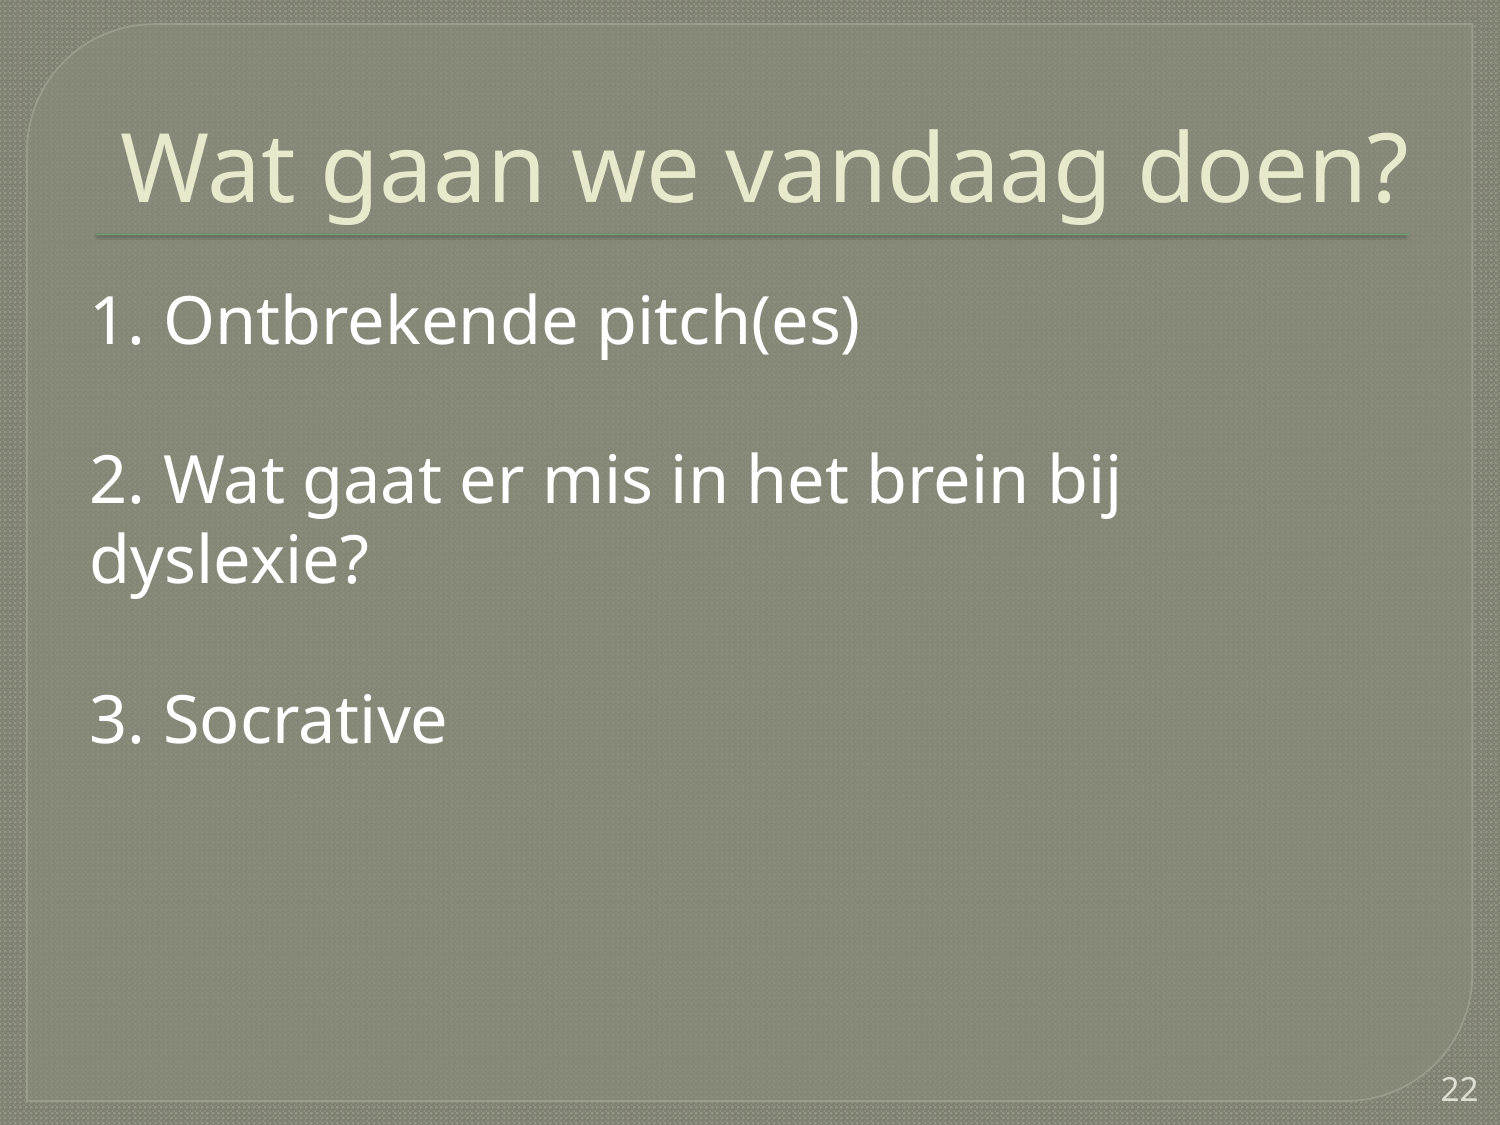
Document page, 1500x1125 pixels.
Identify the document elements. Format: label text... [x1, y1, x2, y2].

title Wat gaan we vandaag doen? [75, 41, 1425, 230]
list 1. Ontbrekende pitch(es) 2. Wat gaat er mis in het brein bij dyslexie? 3. Socrative [75, 270, 1425, 1013]
slide_number 22 [1417, 1068, 1494, 1114]
